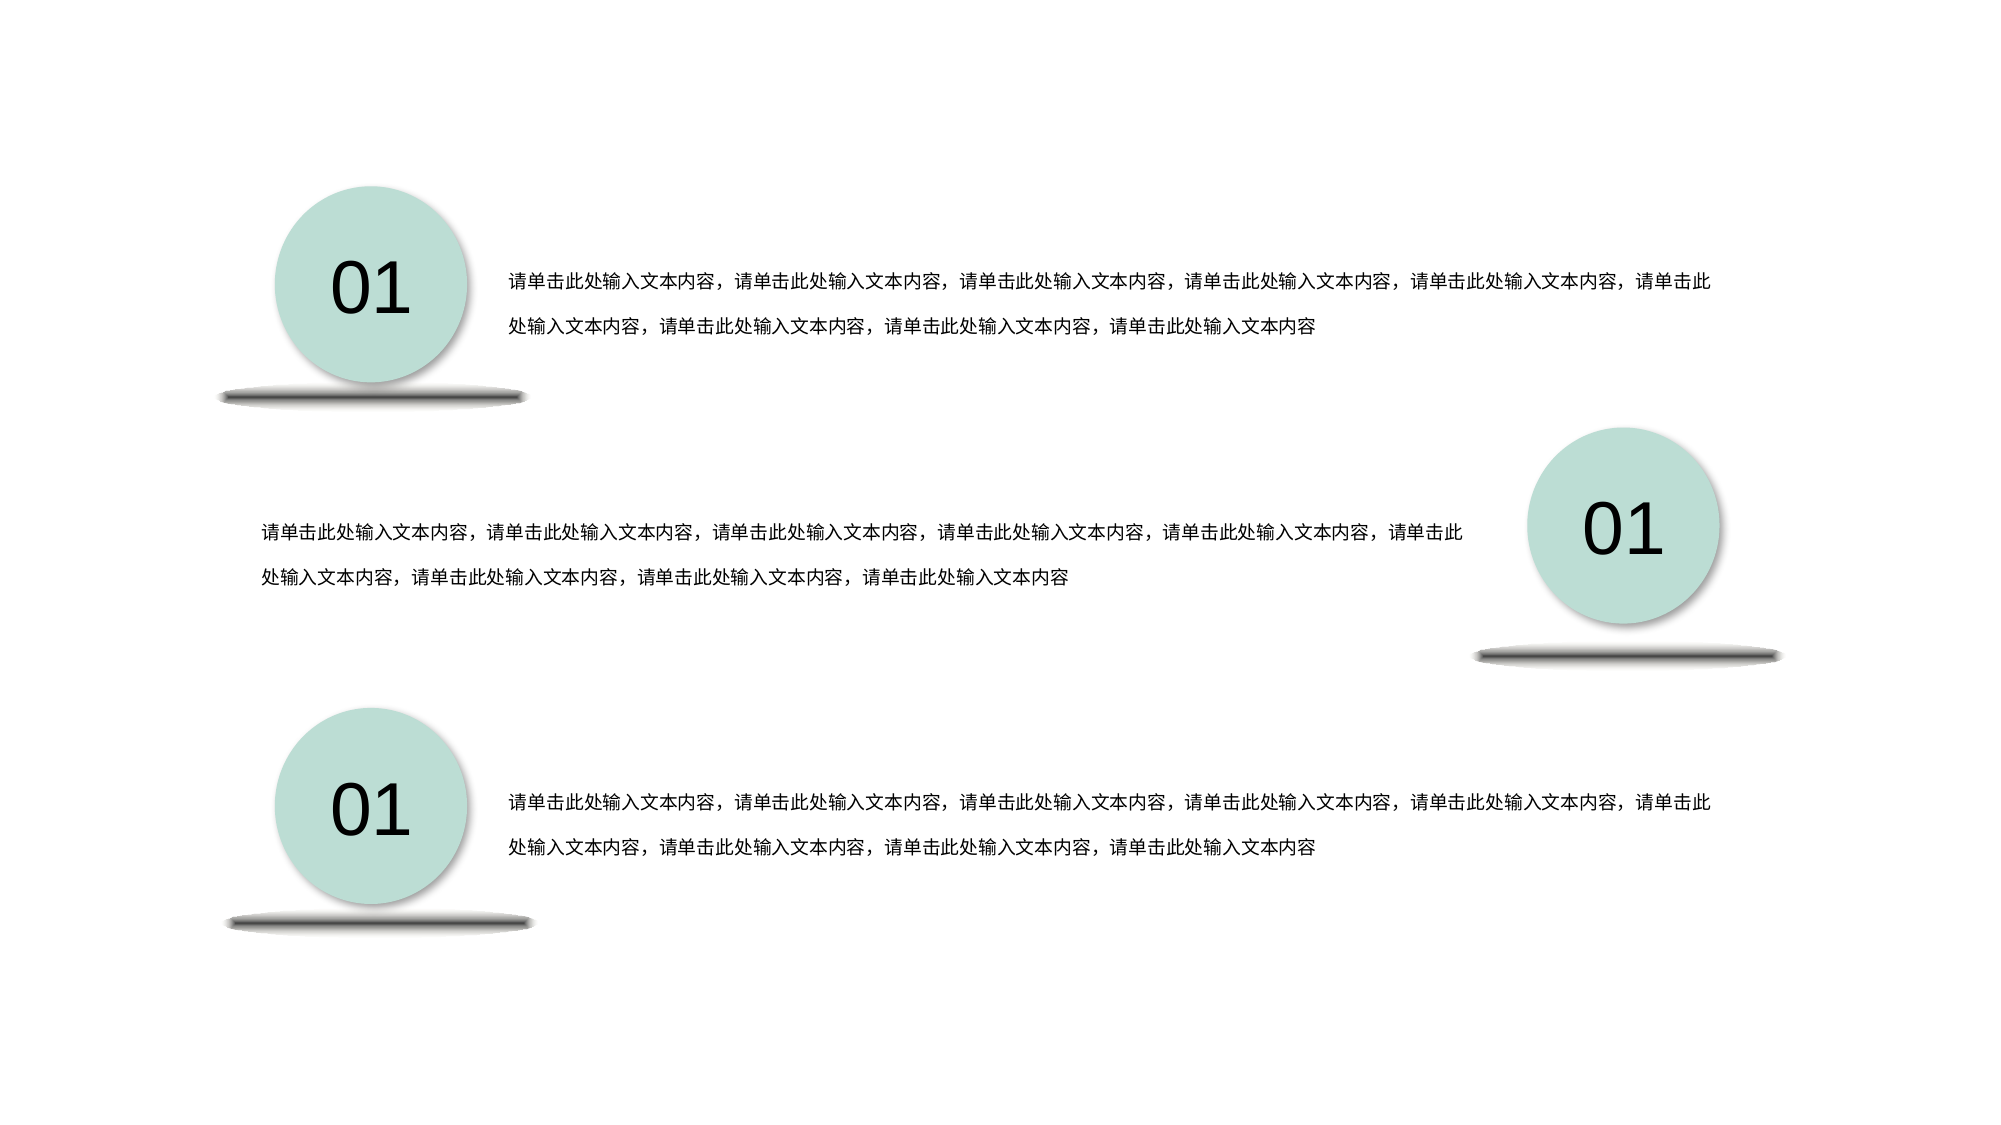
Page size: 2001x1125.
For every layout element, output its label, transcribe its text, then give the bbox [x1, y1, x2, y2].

text_box 请单击此处输入文本内容，请单击此处输入文本内容，请单击此处输入文本内容，请单击此处输入文本内容，请单击此处输入文本内容，请单击此处输入文本内容，请单击此处输入文本内容，请单击此处输入文本内容，请单击此处输入文本内容 [494, 239, 1731, 345]
text_box [220, 907, 539, 938]
text_box [213, 381, 532, 412]
text_box 请单击此处输入文本内容，请单击此处输入文本内容，请单击此处输入文本内容，请单击此处输入文本内容，请单击此处输入文本内容，请单击此处输入文本内容，请单击此处输入文本内容，请单击此处输入文本内容，请单击此处输入文本内容 [246, 490, 1484, 596]
text_box 01 [303, 753, 440, 858]
text_box 请单击此处输入文本内容，请单击此处输入文本内容，请单击此处输入文本内容，请单击此处输入文本内容，请单击此处输入文本内容，请单击此处输入文本内容，请单击此处输入文本内容，请单击此处输入文本内容，请单击此处输入文本内容 [494, 761, 1731, 866]
text_box 01 [303, 231, 440, 337]
text_box [274, 186, 468, 383]
text_box [1527, 427, 1720, 624]
text_box [1468, 640, 1787, 671]
text_box 01 [1556, 472, 1693, 578]
text_box [274, 707, 468, 904]
